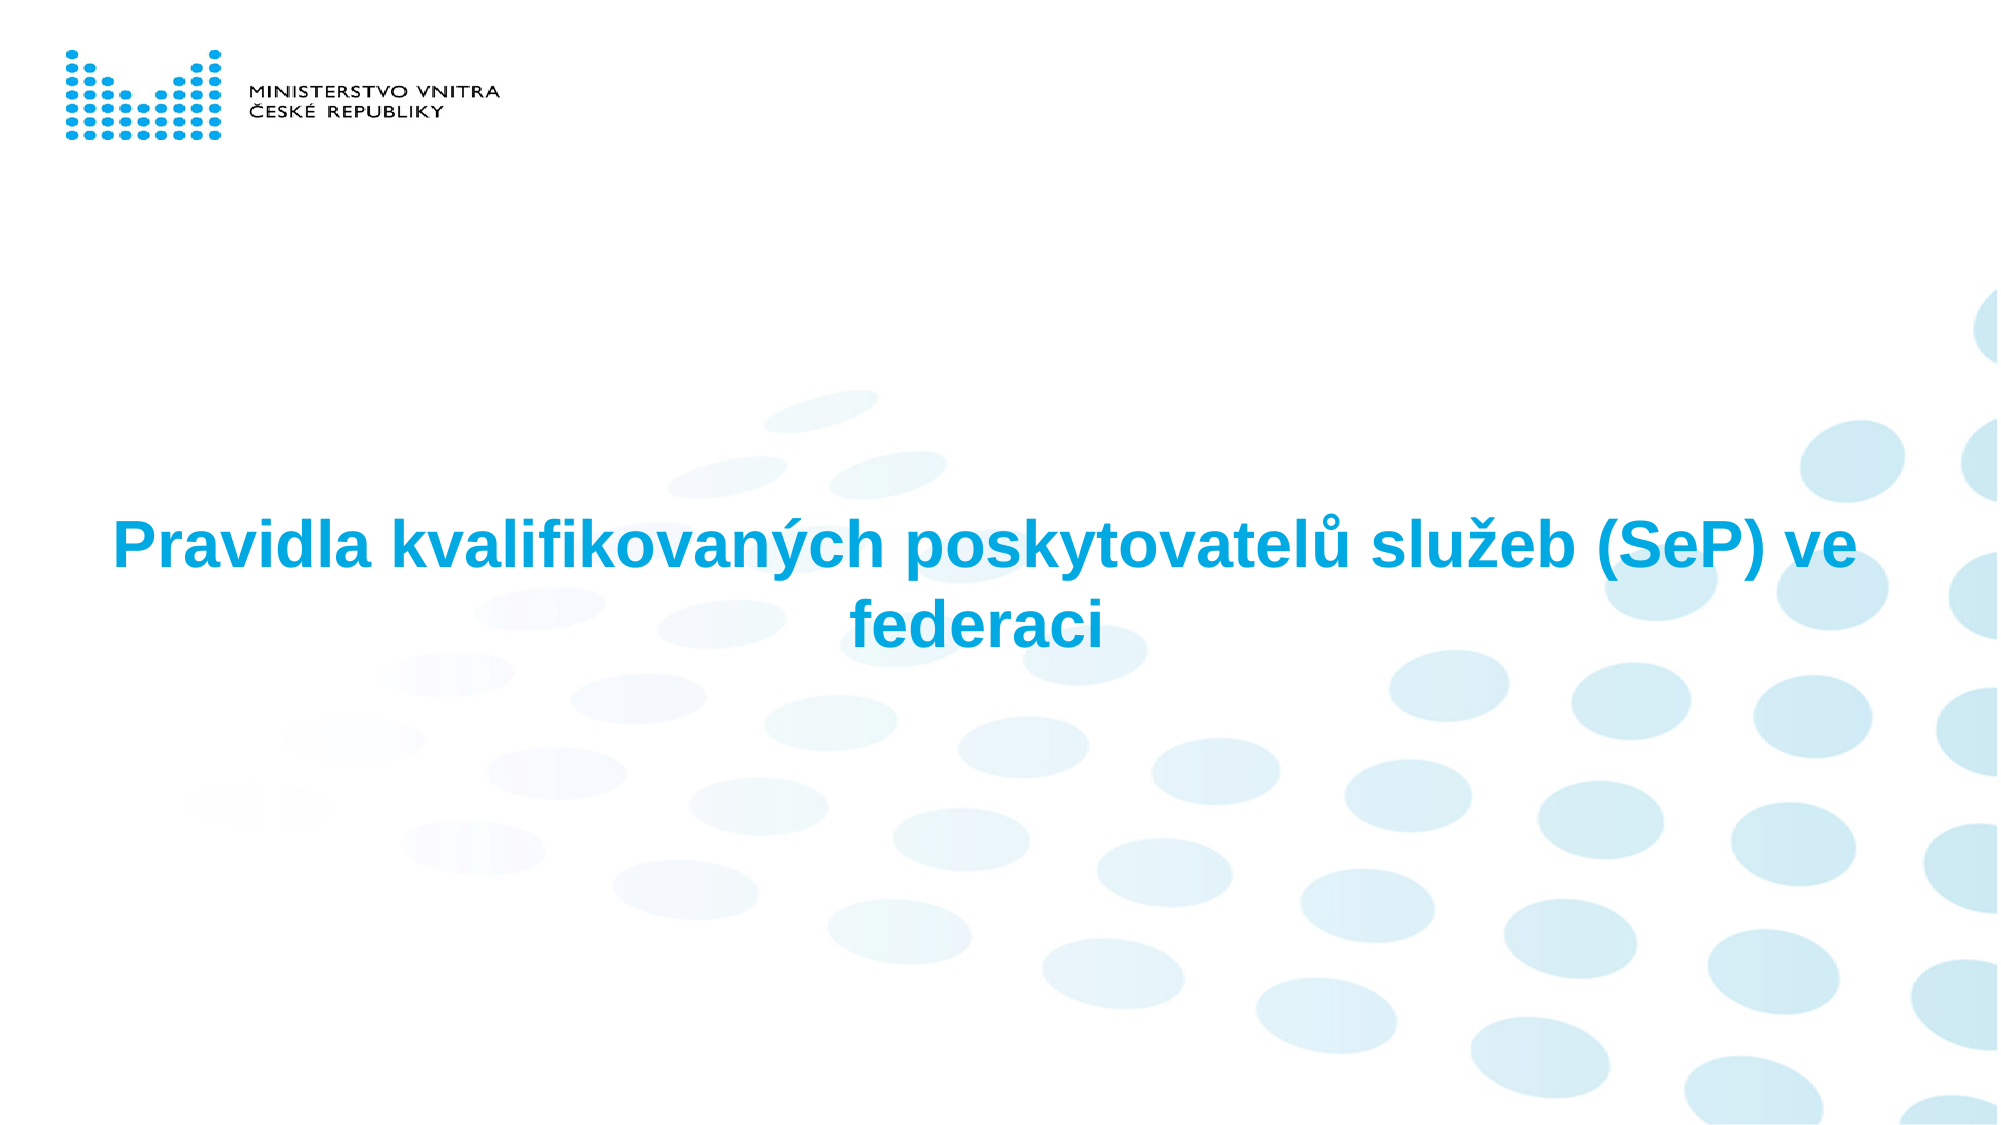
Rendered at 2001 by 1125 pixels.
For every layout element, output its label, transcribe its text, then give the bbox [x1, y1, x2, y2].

title Pravidla kvalifikovaných poskytovatelů služeb (SeP) ve federaci [91, 418, 1882, 744]
picture [0, 0, 2000, 1125]
